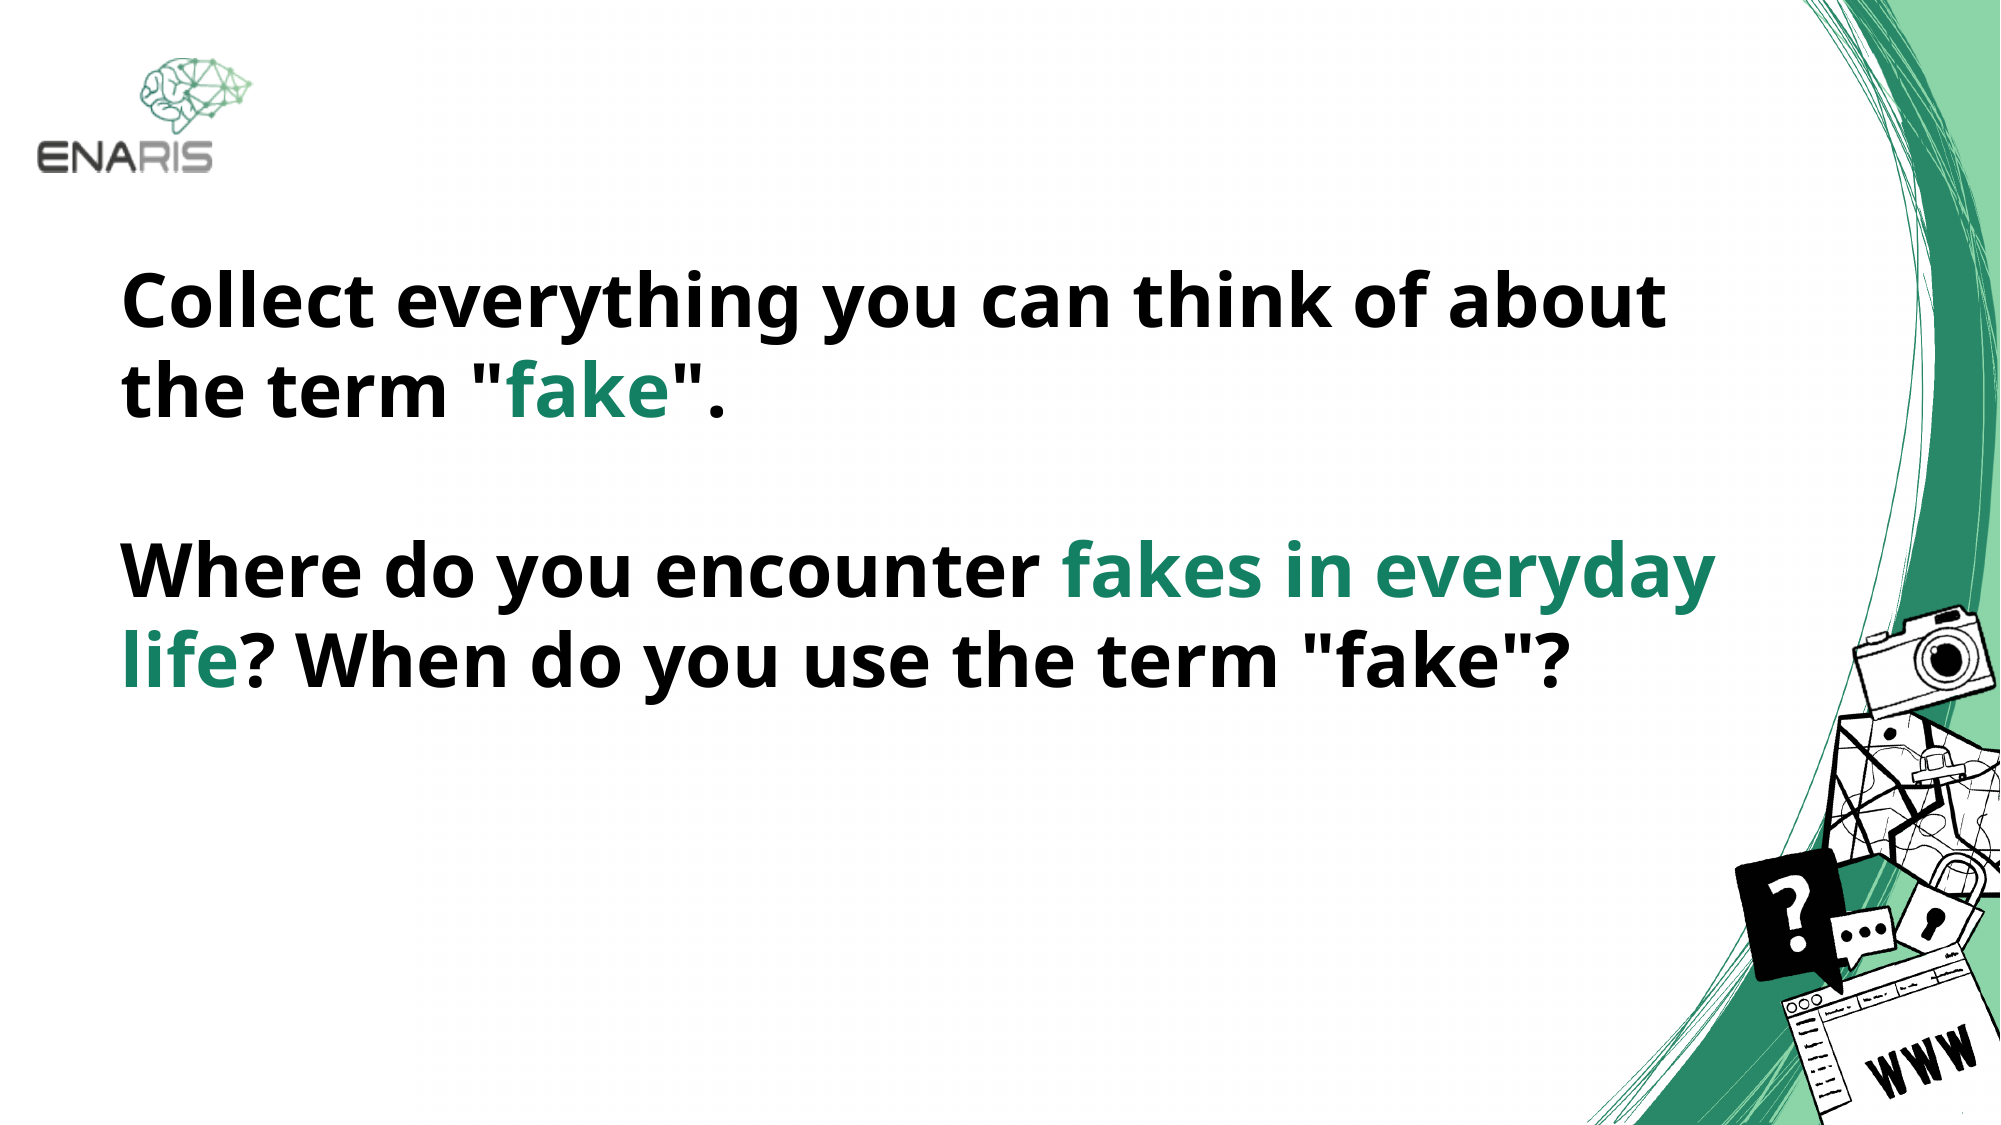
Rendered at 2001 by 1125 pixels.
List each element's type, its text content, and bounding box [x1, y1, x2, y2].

title Collect everything you can think of about the term "fake". Where do you encounter fakes in everyday life? When do you use the term "fake"? [105, 453, 1754, 672]
picture [408, 0, 2000, 1125]
picture [37, 58, 254, 173]
